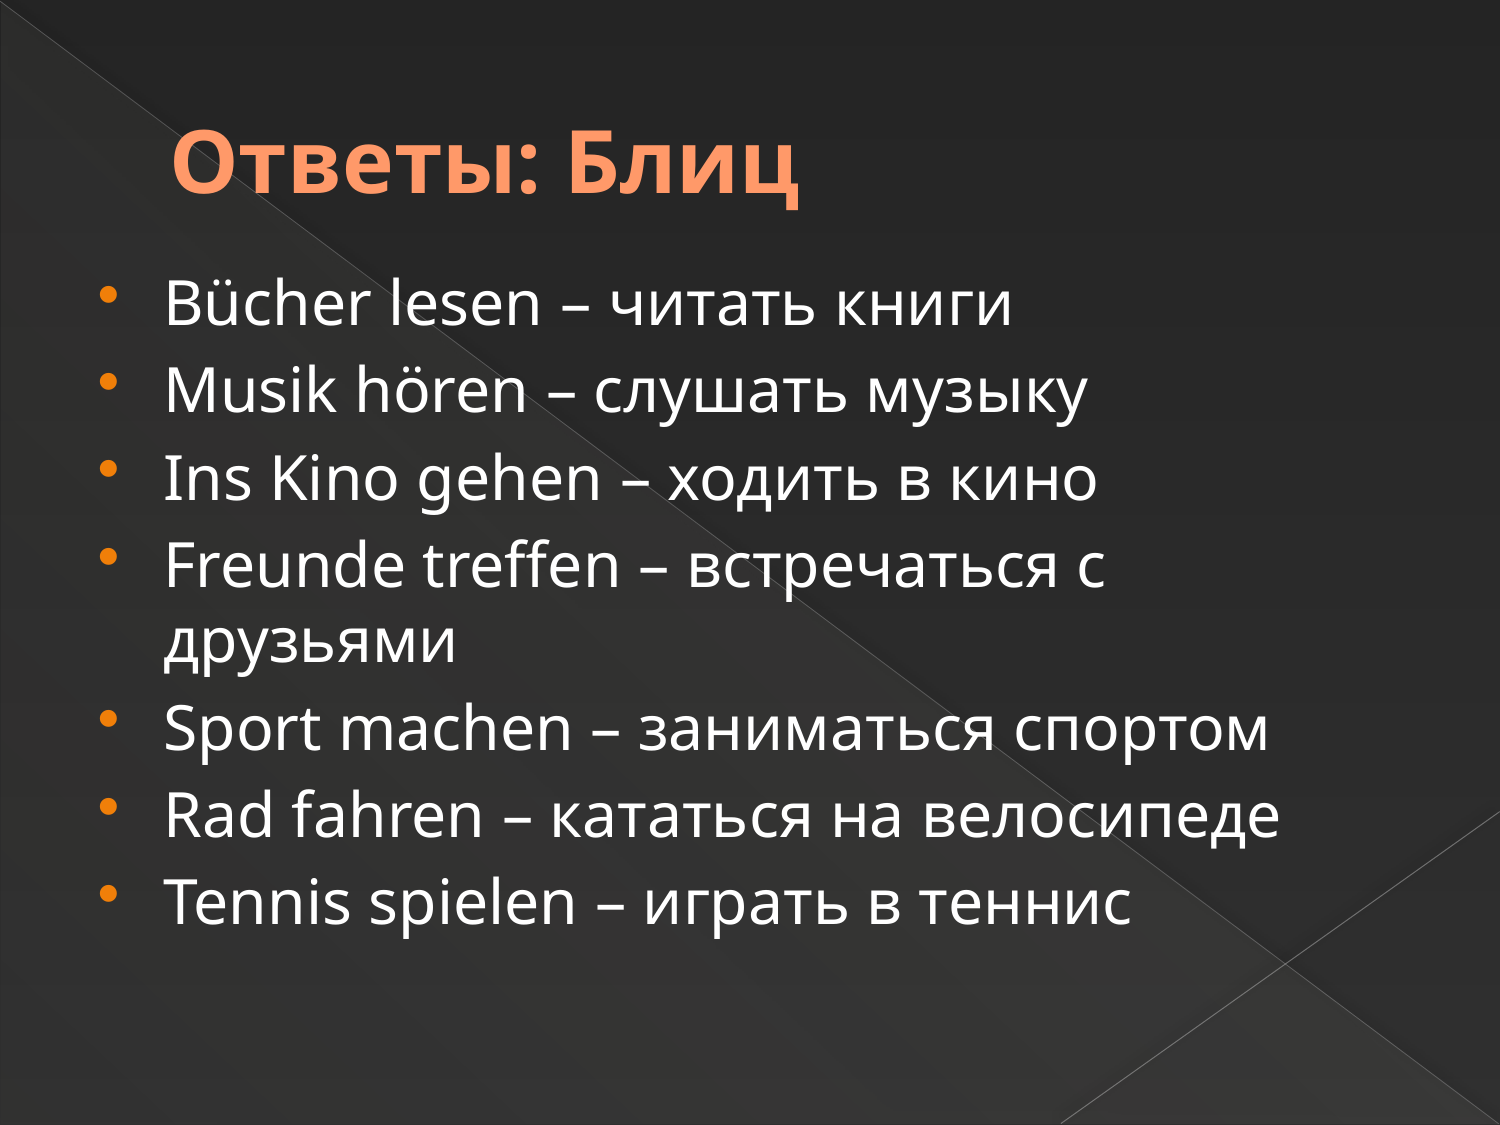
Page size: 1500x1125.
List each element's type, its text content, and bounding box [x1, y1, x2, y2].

title Ответы: Блиц [75, 43, 1425, 255]
list Bücher lesen – читать книги Musik hören – слушать музыку Ins Kino gehen – ходить в кино Freunde treffen – встречаться с друзьями Sport machen – заниматься спортом Rad fahren – кататься на велосипеде Tennis spielen – играть в теннис [75, 255, 1425, 1059]
